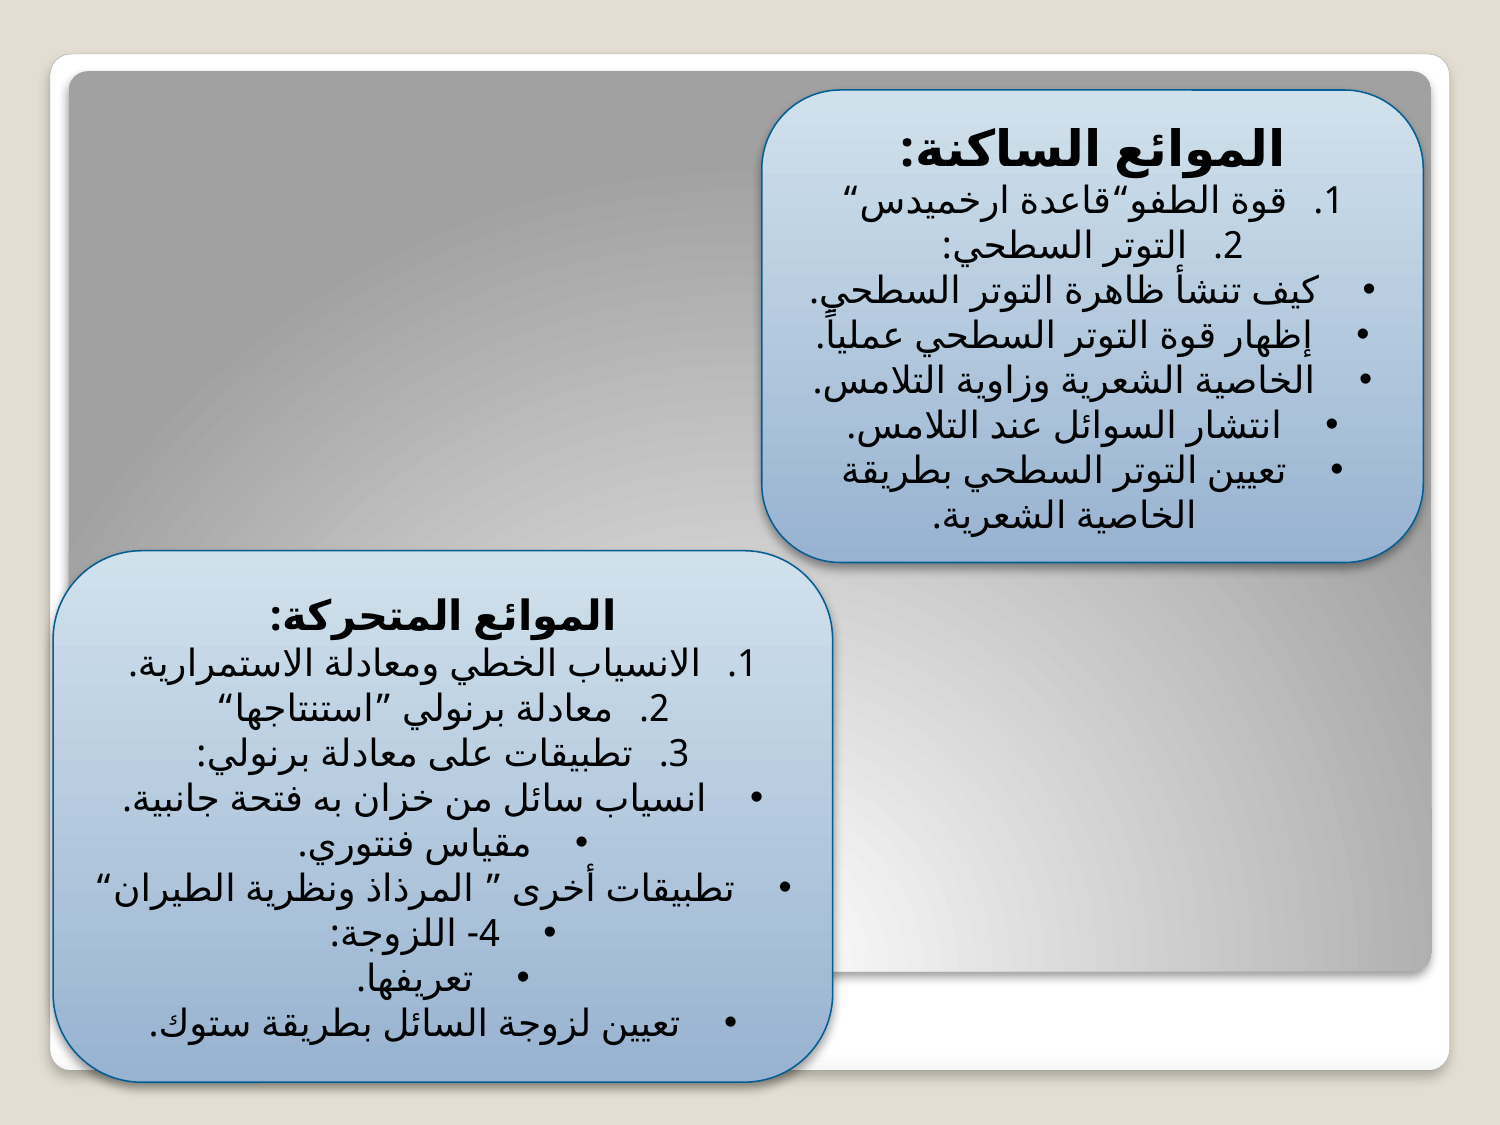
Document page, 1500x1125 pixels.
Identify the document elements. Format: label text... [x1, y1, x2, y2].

text_box الموائع الساكنة: قوة الطفو“قاعدة ارخميدس“ التوتر السطحي: كيف تنشأ ظاهرة التوتر السطحي. إظهار قوة التوتر السطحي عملياً. الخاصية الشعرية وزاوية التلامس. انتشار السوائل عند التلامس. تعيين التوتر السطحي بطريقة الخاصية الشعرية. [760, 89, 1425, 564]
text_box الموائع المتحركة: الانسياب الخطي ومعادلة الاستمرارية. معادلة برنولي ”استنتاجها“ تطبيقات على معادلة برنولي: انسياب سائل من خزان به فتحة جانبية. مقياس فنتوري. تطبيقات أخرى ” المرذاذ ونظرية الطيران“ 4- اللزوجة: تعريفها. تعيين لزوجة السائل بطريقة ستوك. [52, 549, 834, 1084]
